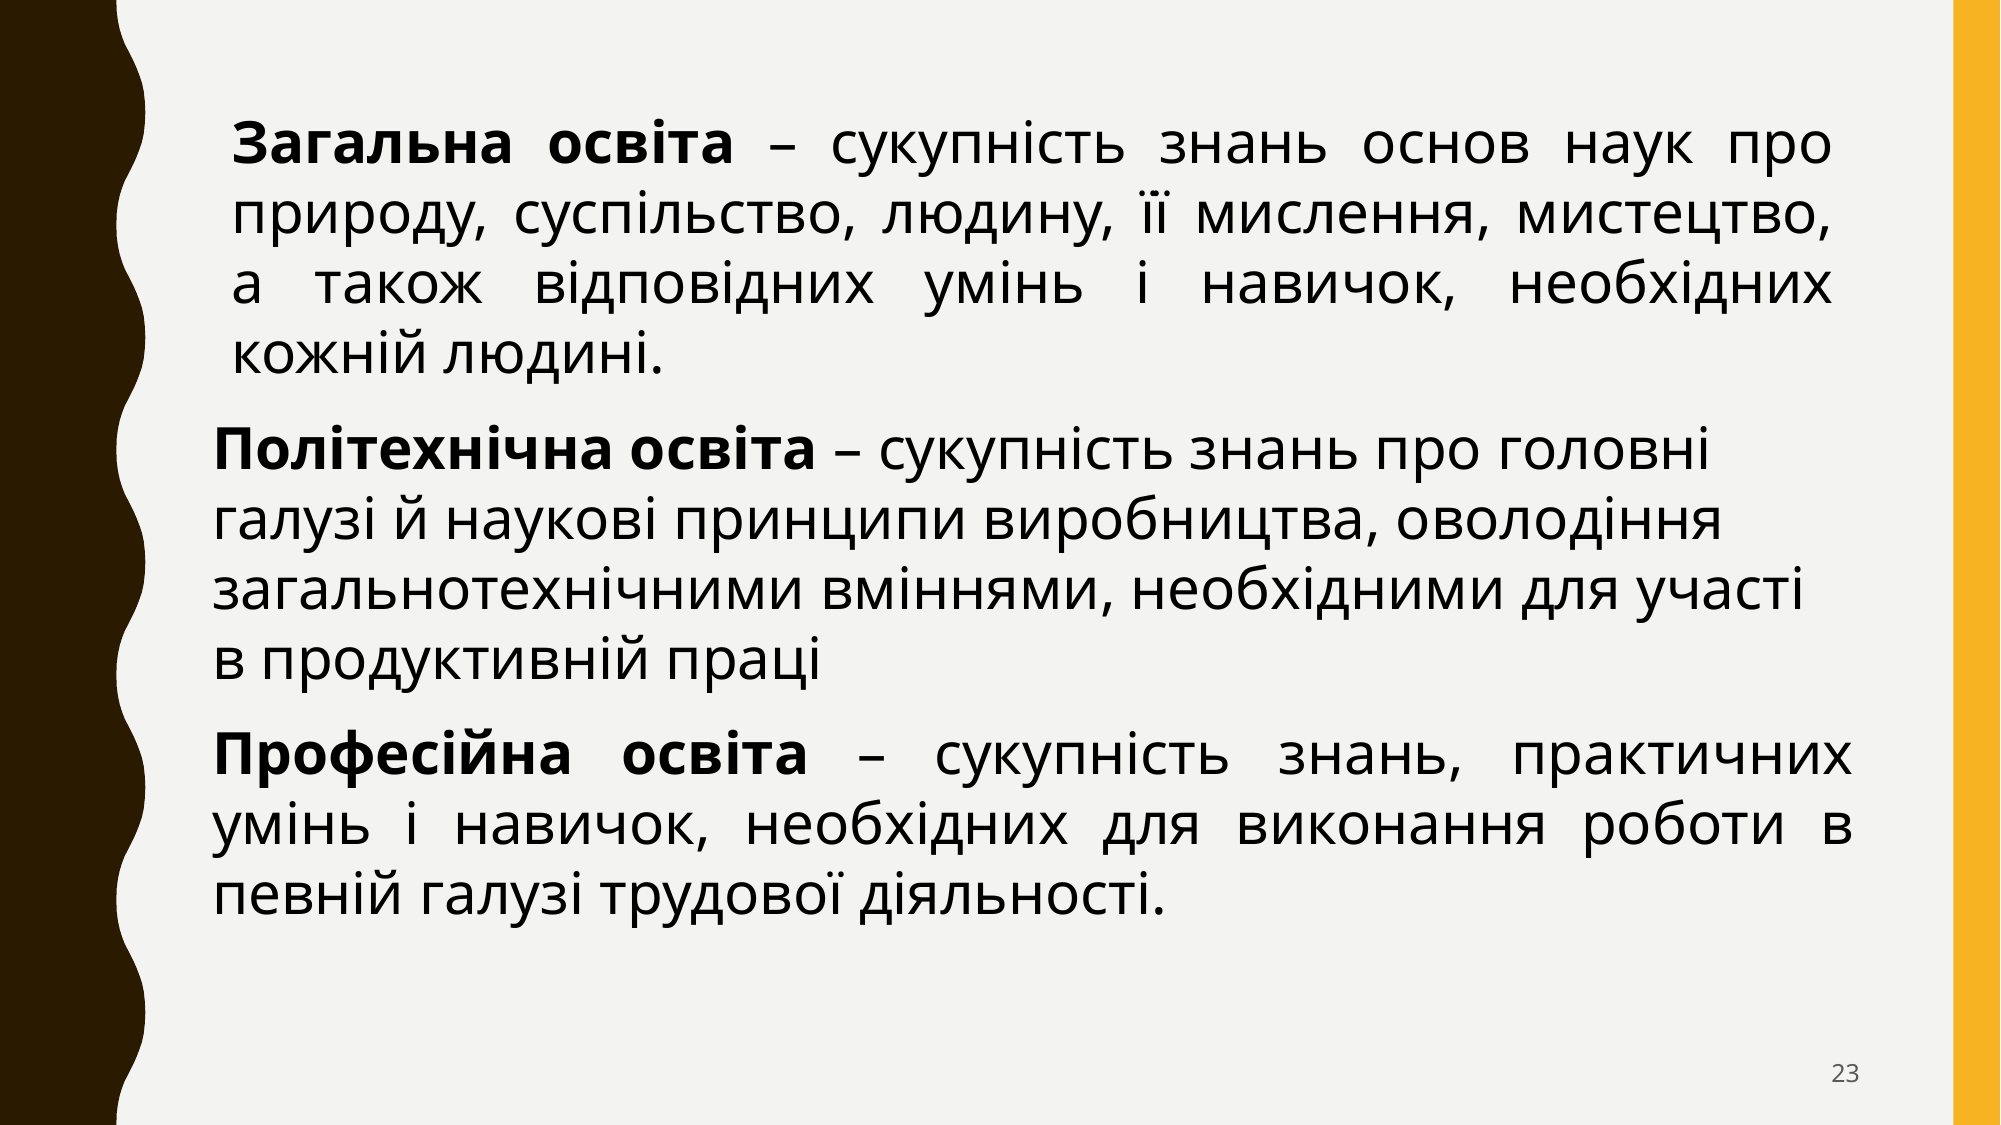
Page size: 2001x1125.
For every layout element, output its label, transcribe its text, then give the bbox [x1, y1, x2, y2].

text_box Політехнічна освіта – сукупність знань про головні галузі й наукові принципи виробництва, оволодіння загальнотехнічними вміннями, необхідними для участі в продуктивній праці [197, 403, 1869, 699]
text_box Загальна освіта – сукупність знань основ наук про природу, суспільство, людину, її мислення, мистецтво, а також відповідних умінь і навичок, необхідних кожній людині. [217, 98, 1849, 393]
text_box Професійна освіта – сукупність знань, практичних умінь і навичок, необхідних для виконання роботи в певній галузі трудової діяльності. [197, 709, 1869, 934]
slide_number 23 [1412, 1045, 1875, 1103]
